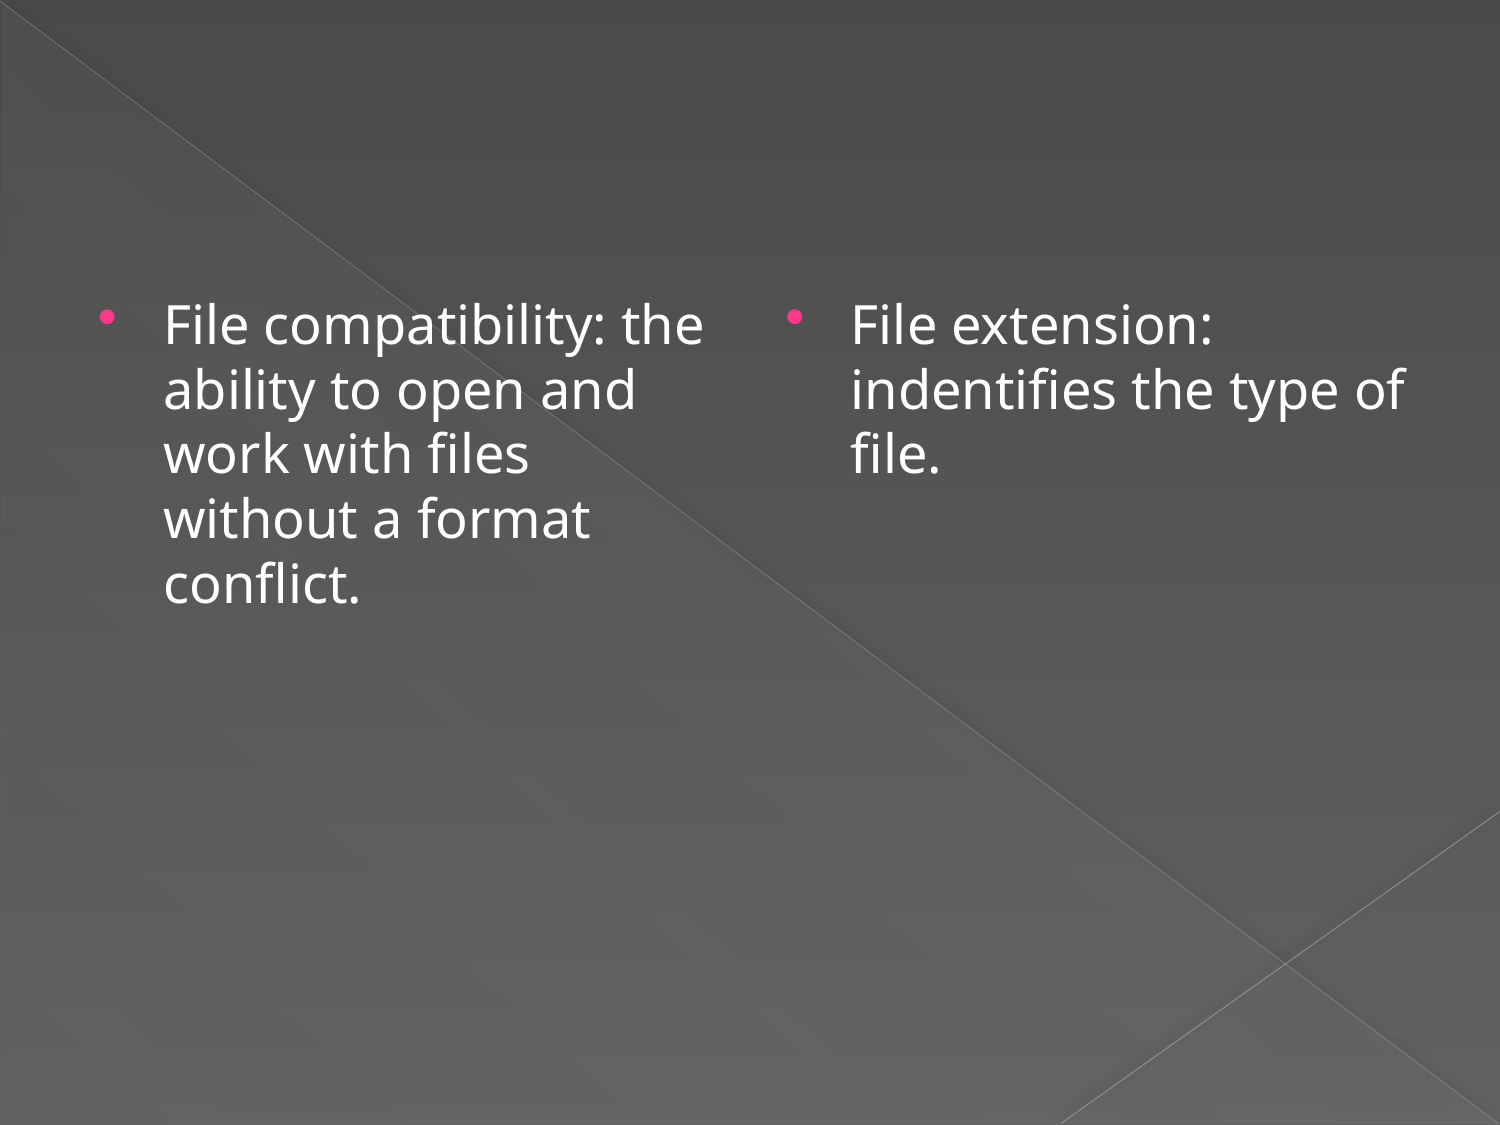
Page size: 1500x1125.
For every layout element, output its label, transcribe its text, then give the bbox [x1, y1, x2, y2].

list File extension: indentifies the type of file. [762, 282, 1425, 1025]
list File compatibility: the ability to open and work with files without a format conflict. [75, 282, 738, 1025]
